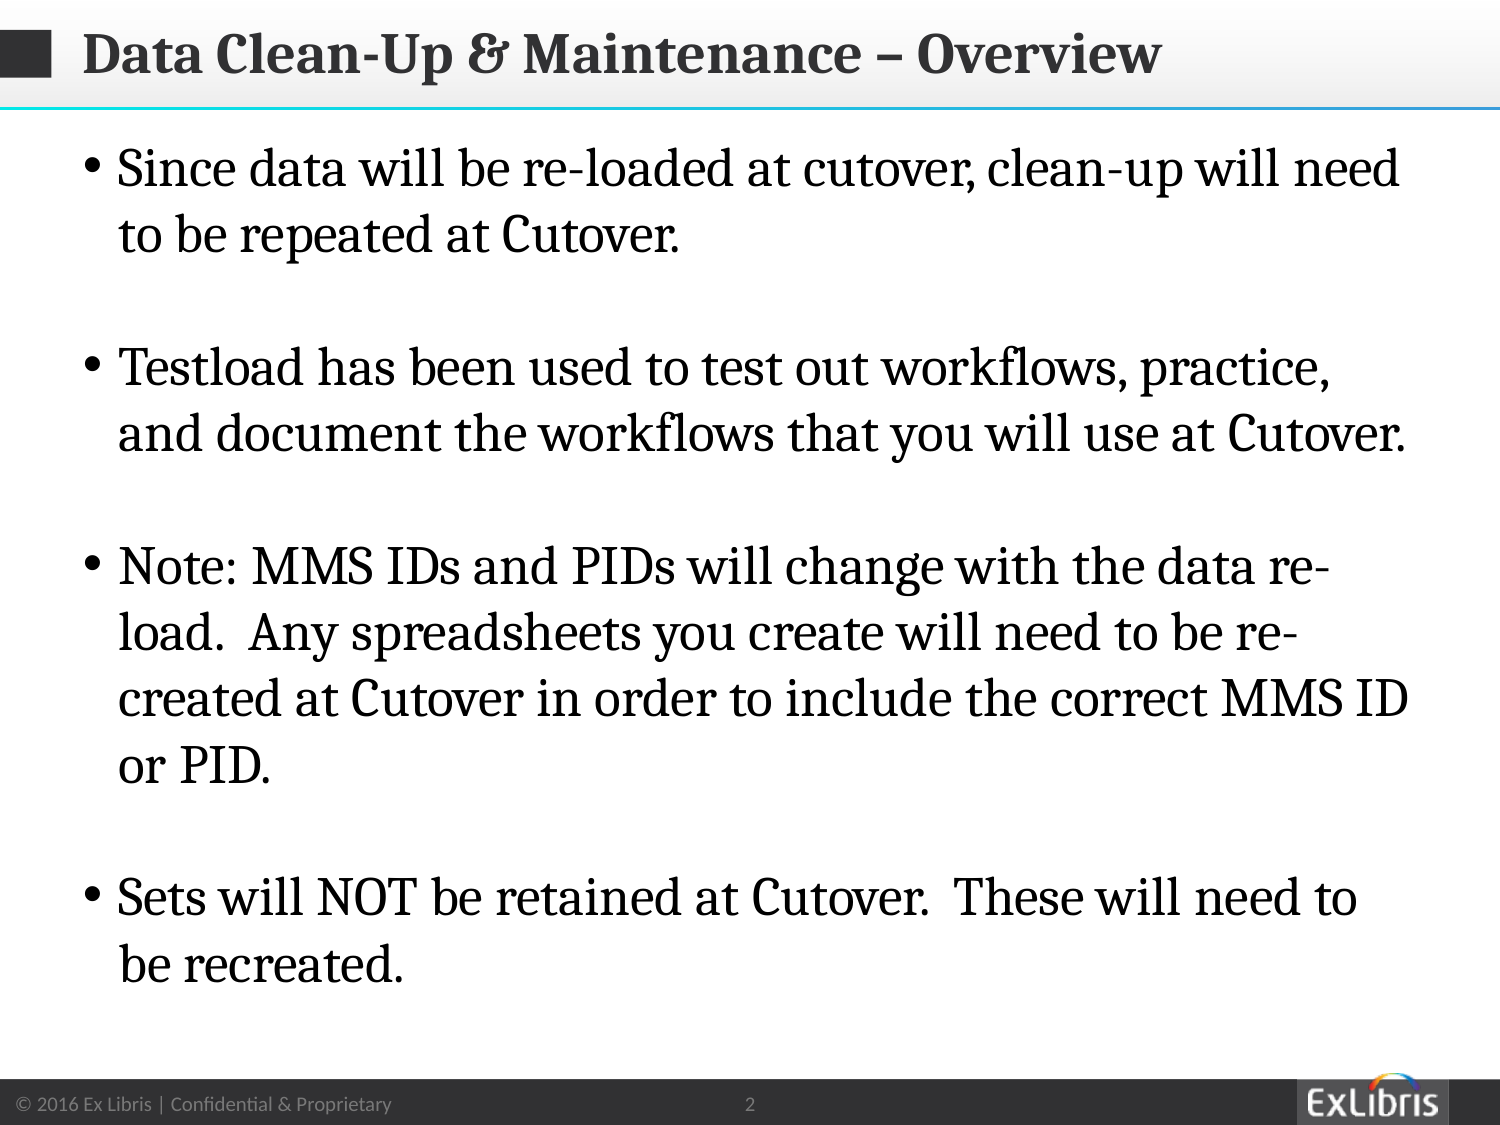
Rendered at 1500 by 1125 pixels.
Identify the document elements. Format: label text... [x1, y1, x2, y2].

list Since data will be re-loaded at cutover, clean-up will need to be repeated at Cutover. Testload has been used to test out workflows, practice, and document the workflows that you will use at Cutover. Note: MMS IDs and PIDs will change with the data re-load. Any spreadsheets you create will need to be re-created at Cutover in order to include the correct MMS ID or PID. Sets will NOT be retained at Cutover. These will need to be recreated. [67, 123, 1427, 1031]
title Data Clean-Up & Maintenance – Overview [67, 3, 1427, 107]
slide_number 2 [662, 1073, 838, 1125]
picture [1308, 1073, 1438, 1122]
